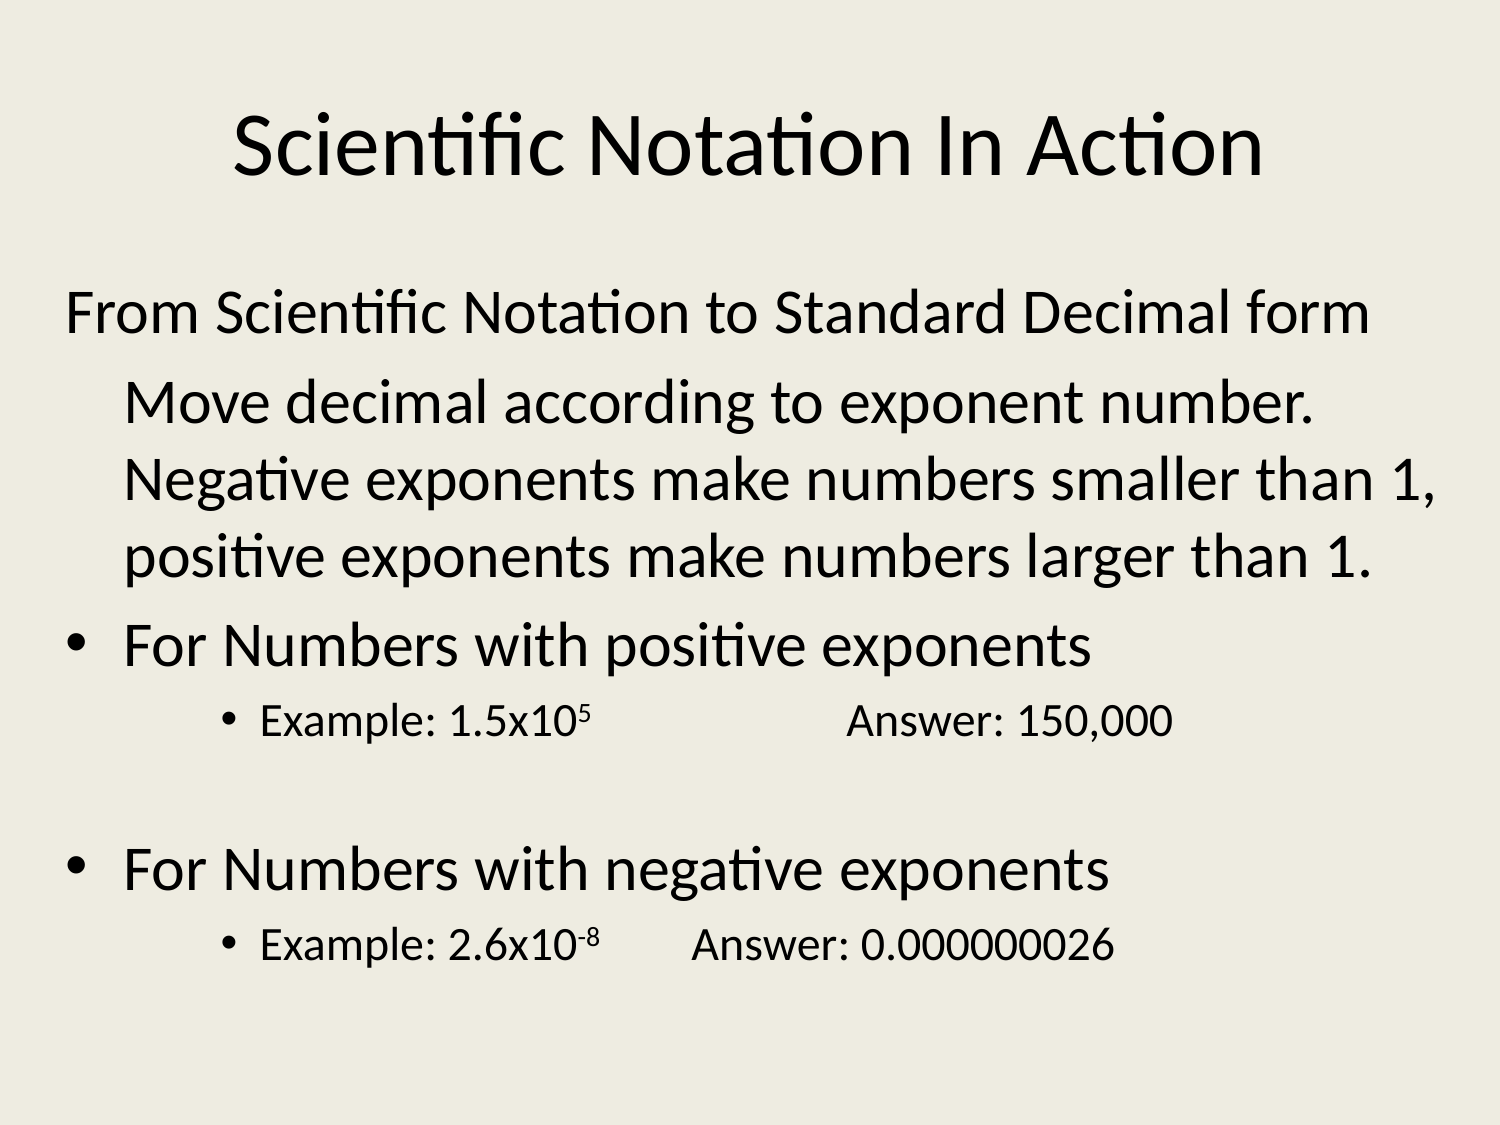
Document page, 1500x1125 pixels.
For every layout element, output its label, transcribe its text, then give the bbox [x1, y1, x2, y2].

list From Scientific Notation to Standard Decimal form Move decimal according to exponent number. Negative exponents make numbers smaller than 1, positive exponents make numbers larger than 1. For Numbers with positive exponents Example: 1.5x105 Answer: 150,000 For Numbers with negative exponents Example: 2.6x10-8 Answer: 0.000000026 [50, 262, 1463, 1005]
title Scientific Notation In Action [75, 45, 1425, 233]
